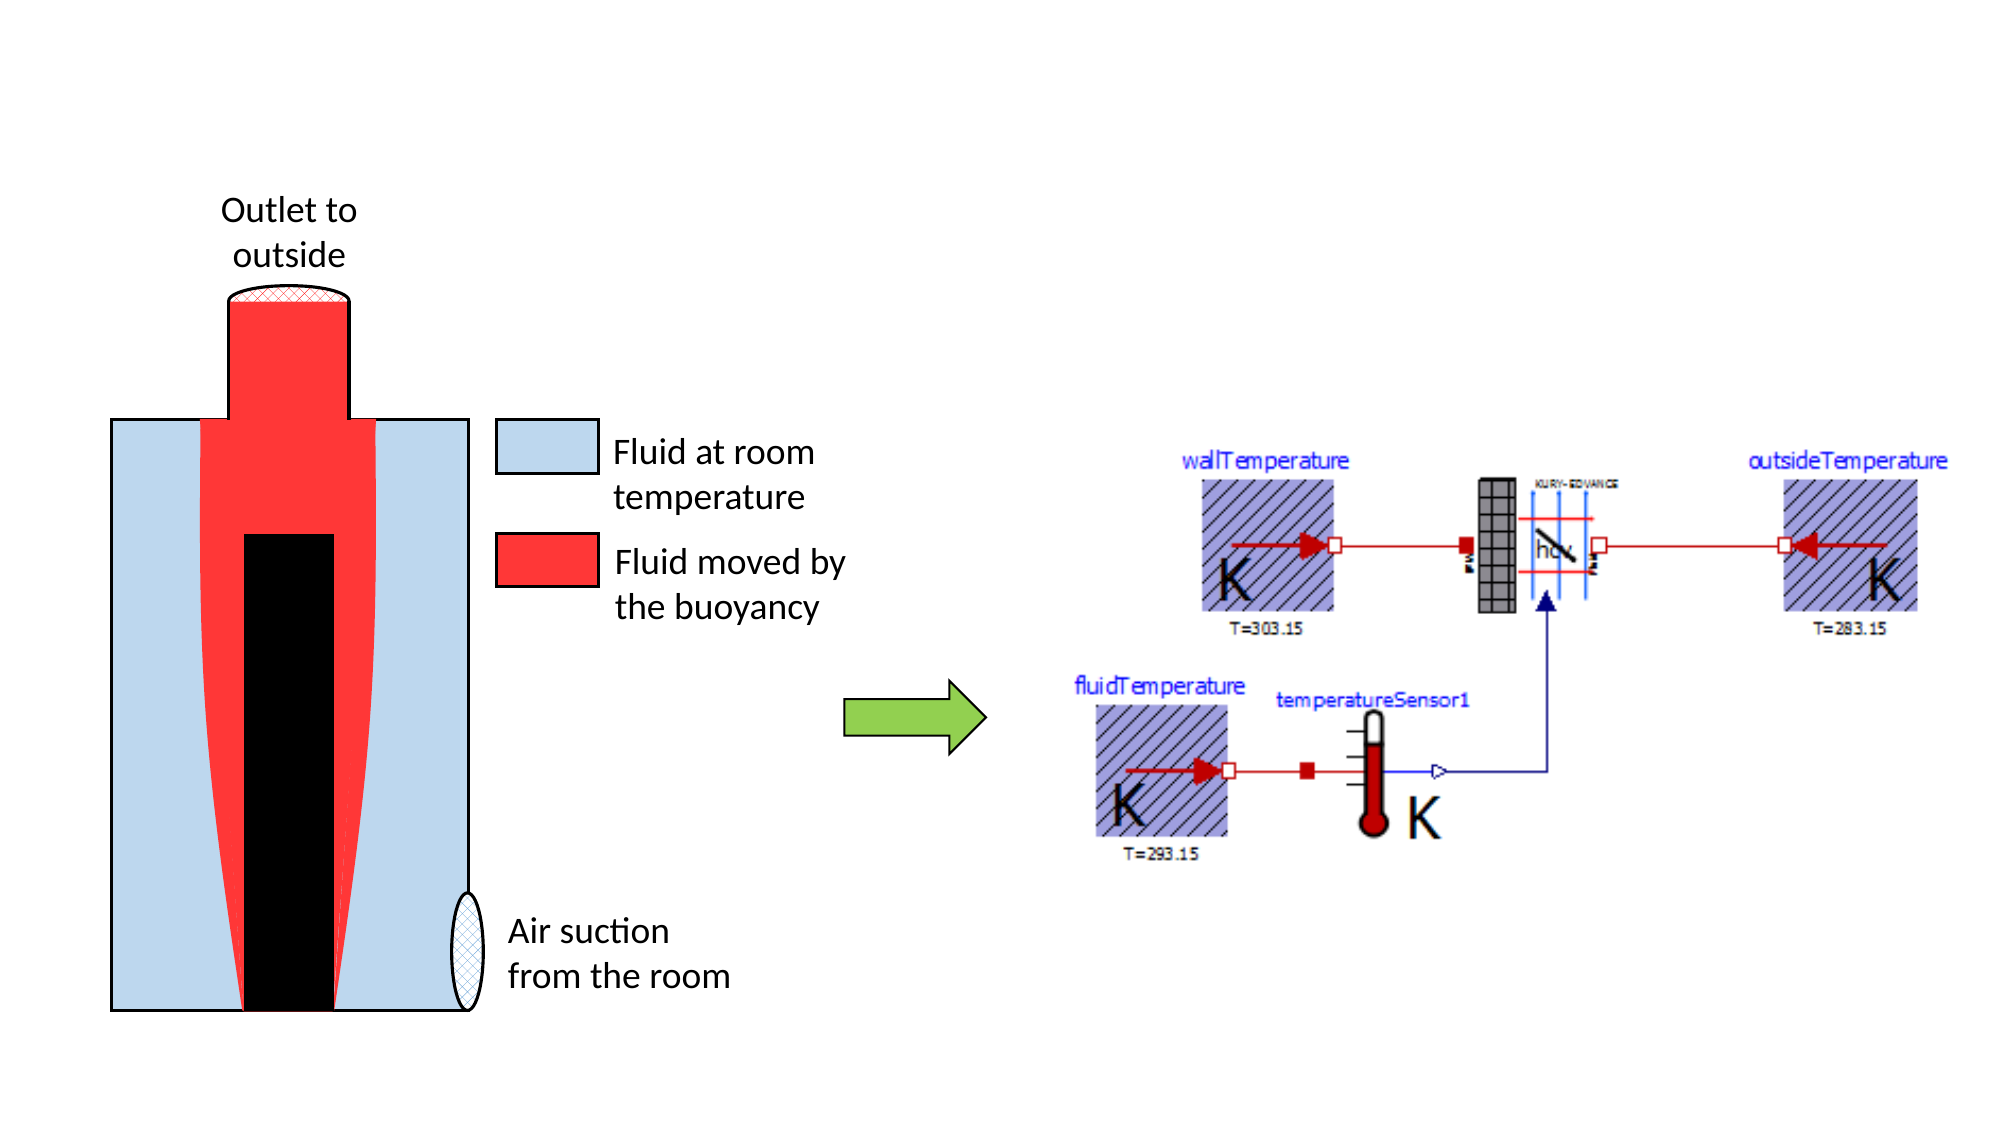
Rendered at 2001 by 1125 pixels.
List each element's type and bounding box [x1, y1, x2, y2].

text_box [111, 177, 1952, 1011]
